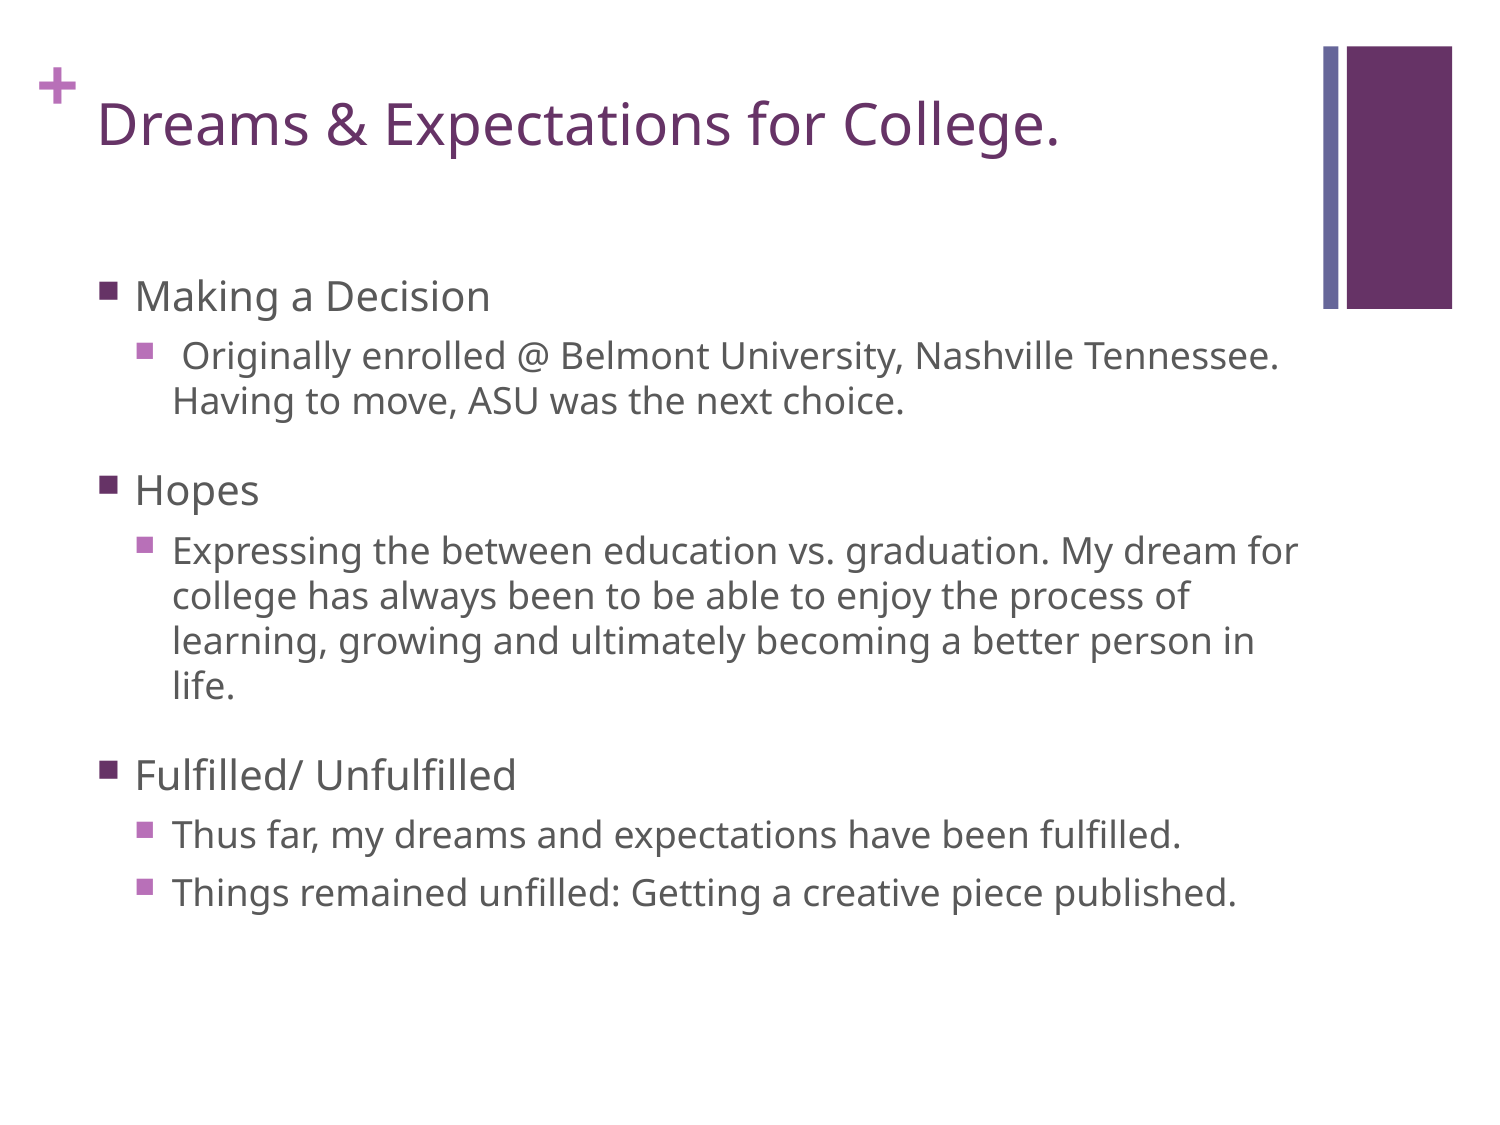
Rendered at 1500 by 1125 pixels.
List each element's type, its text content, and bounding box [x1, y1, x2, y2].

list Making a Decision Originally enrolled @ Belmont University, Nashville Tennessee. Having to move, ASU was the next choice. Hopes Expressing the between education vs. graduation. My dream for college has always been to be able to enjoy the process of learning, growing and ultimately becoming a better person in life. Fulfilled/ Unfulfilled Thus far, my dreams and expectations have been fulfilled. Things remained unfilled: Getting a creative piece published. [81, 262, 1322, 943]
title Dreams & Expectations for College. [81, 79, 1322, 262]
